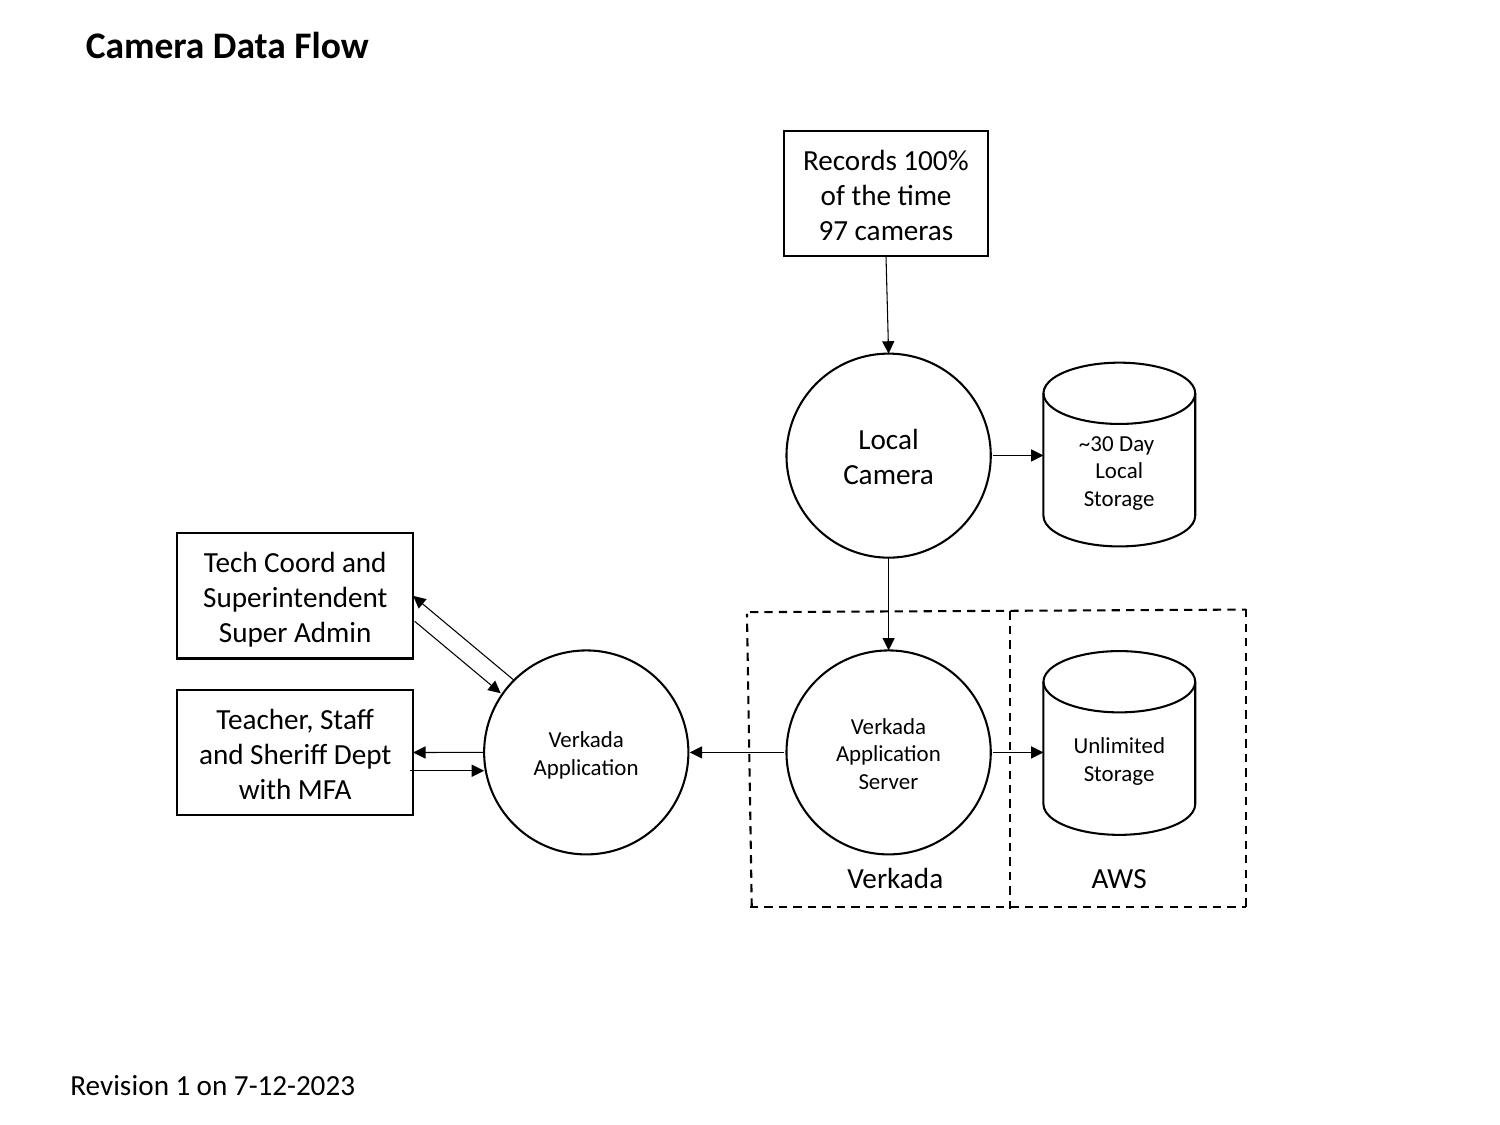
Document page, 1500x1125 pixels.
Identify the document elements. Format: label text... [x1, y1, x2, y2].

text_box Local Camera [785, 352, 992, 559]
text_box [746, 753, 752, 907]
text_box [414, 621, 501, 694]
text_box Camera Data Flow [71, 13, 446, 74]
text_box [749, 609, 1009, 613]
text_box Records 100% of the time 97 cameras [783, 130, 989, 257]
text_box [413, 595, 514, 681]
text_box AWS [1076, 851, 1162, 902]
text_box Verkada Application [483, 649, 690, 856]
text_box Verkada [832, 852, 959, 902]
text_box Tech Coord and Superintendent Super Admin [176, 532, 414, 660]
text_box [885, 255, 889, 354]
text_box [746, 613, 752, 752]
text_box Revision 1 on 7-12-2023 [55, 1059, 431, 1109]
text_box Verkada Application Server [785, 649, 992, 856]
text_box ~30 Day Local Storage [1042, 361, 1197, 548]
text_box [1010, 609, 1246, 613]
text_box Unlimited Storage [1042, 650, 1197, 836]
text_box Teacher, Staff and Sheriff Dept with MFA [176, 689, 414, 816]
